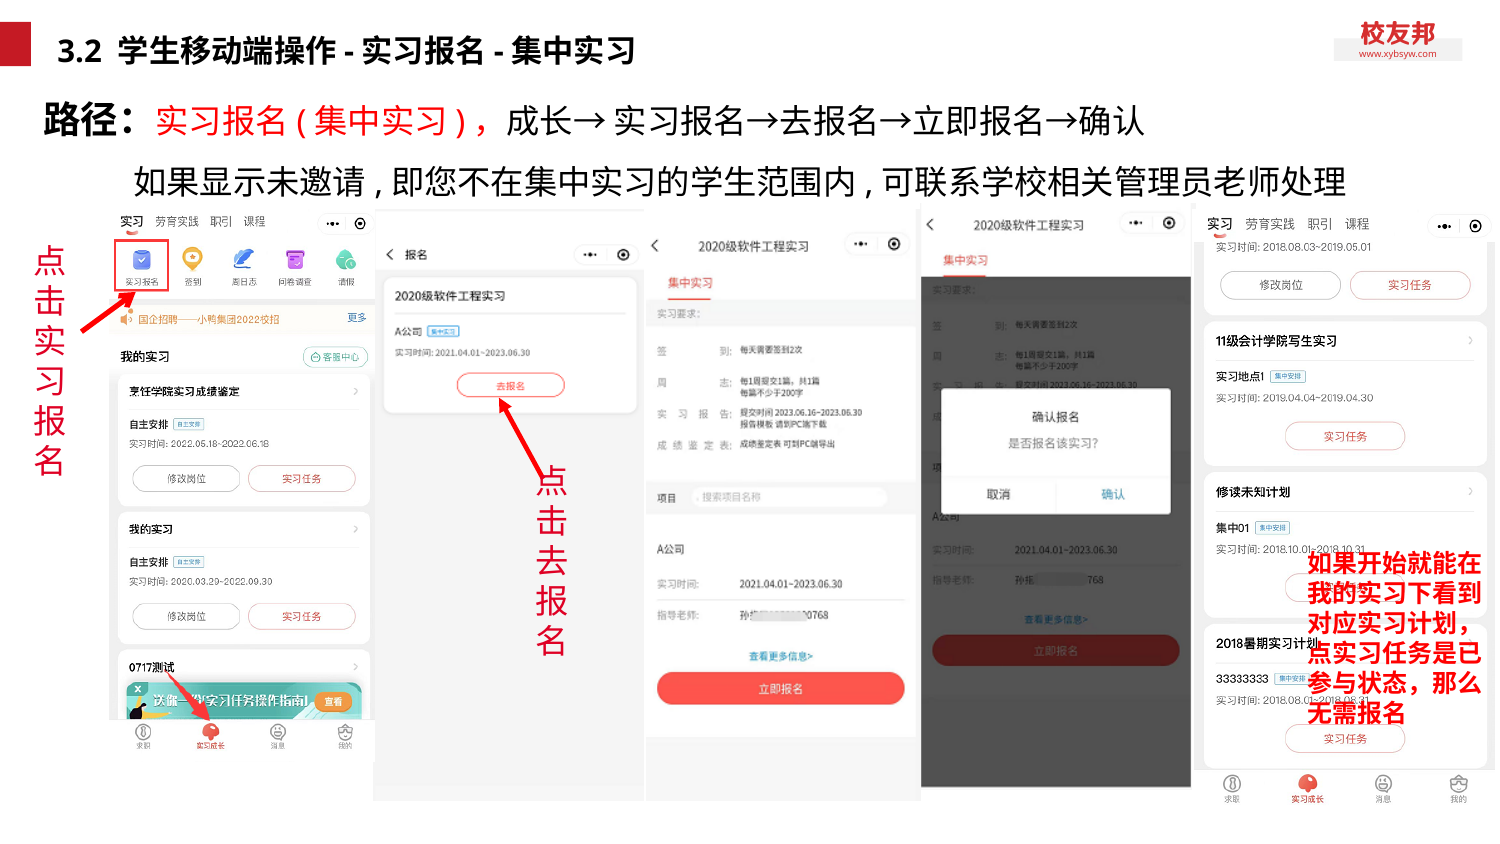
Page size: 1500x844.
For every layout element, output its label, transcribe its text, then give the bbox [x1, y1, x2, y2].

text_box 路径：实习报名(集中实习)，成长→ 实习报名→去报名→立即报名→确认 如果显示未邀请,即您不在集中实习的学生范围内,可联系学校相关管理员老师处理 [28, 66, 1405, 269]
picture [646, 203, 1495, 813]
title 3.2 学生移动端操作-实习报名-集中实习 [42, 11, 939, 66]
text_box 如果开始就能在我的实习下看到对应实习计划，点实习任务是已参与状态，那么无需报名 [1495, 540, 1500, 765]
picture [1361, 21, 1435, 45]
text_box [81, 291, 136, 332]
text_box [498, 397, 544, 479]
text_box 点击实习报名 [19, 232, 105, 488]
picture [109, 209, 644, 801]
